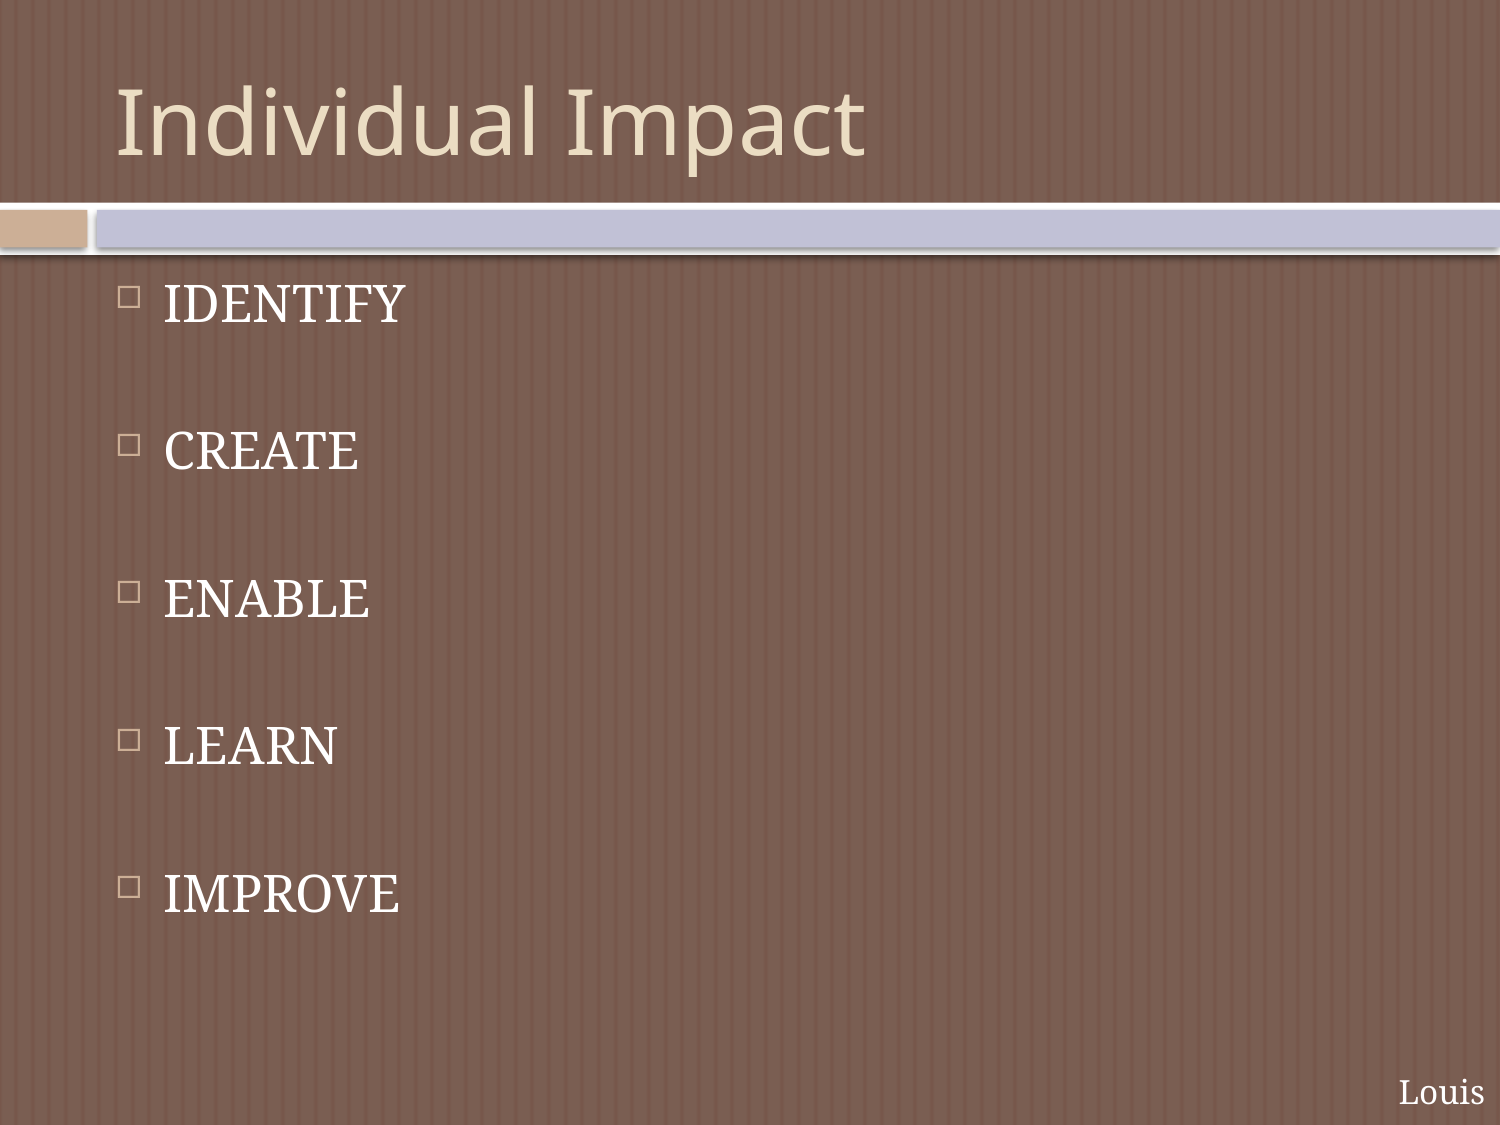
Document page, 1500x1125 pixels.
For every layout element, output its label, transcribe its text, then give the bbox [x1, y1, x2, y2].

title Individual Impact [100, 37, 1439, 201]
text_box Louis [1175, 1064, 1500, 1119]
list IDENTIFY CREATE ENABLE LEARN IMPROVE [100, 262, 1439, 1001]
